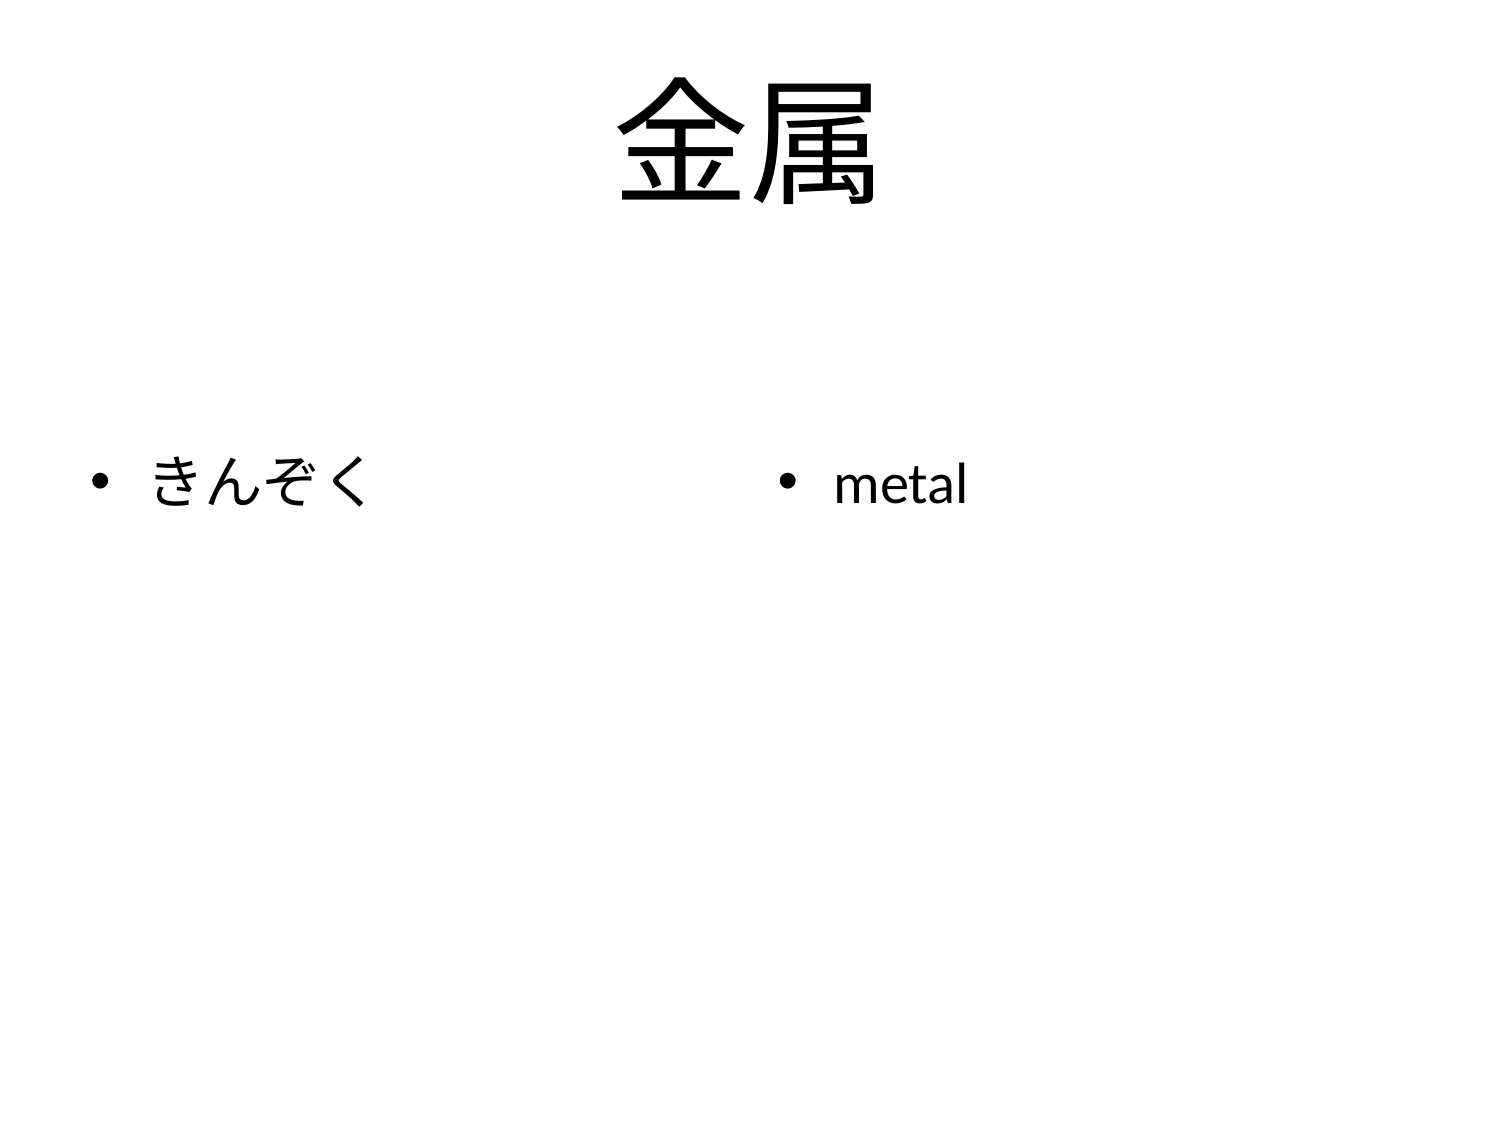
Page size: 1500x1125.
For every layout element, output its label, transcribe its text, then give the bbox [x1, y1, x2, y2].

list きんぞく [74, 437, 738, 1006]
list metal [762, 437, 1426, 1006]
title 金属 [74, 44, 1426, 233]
